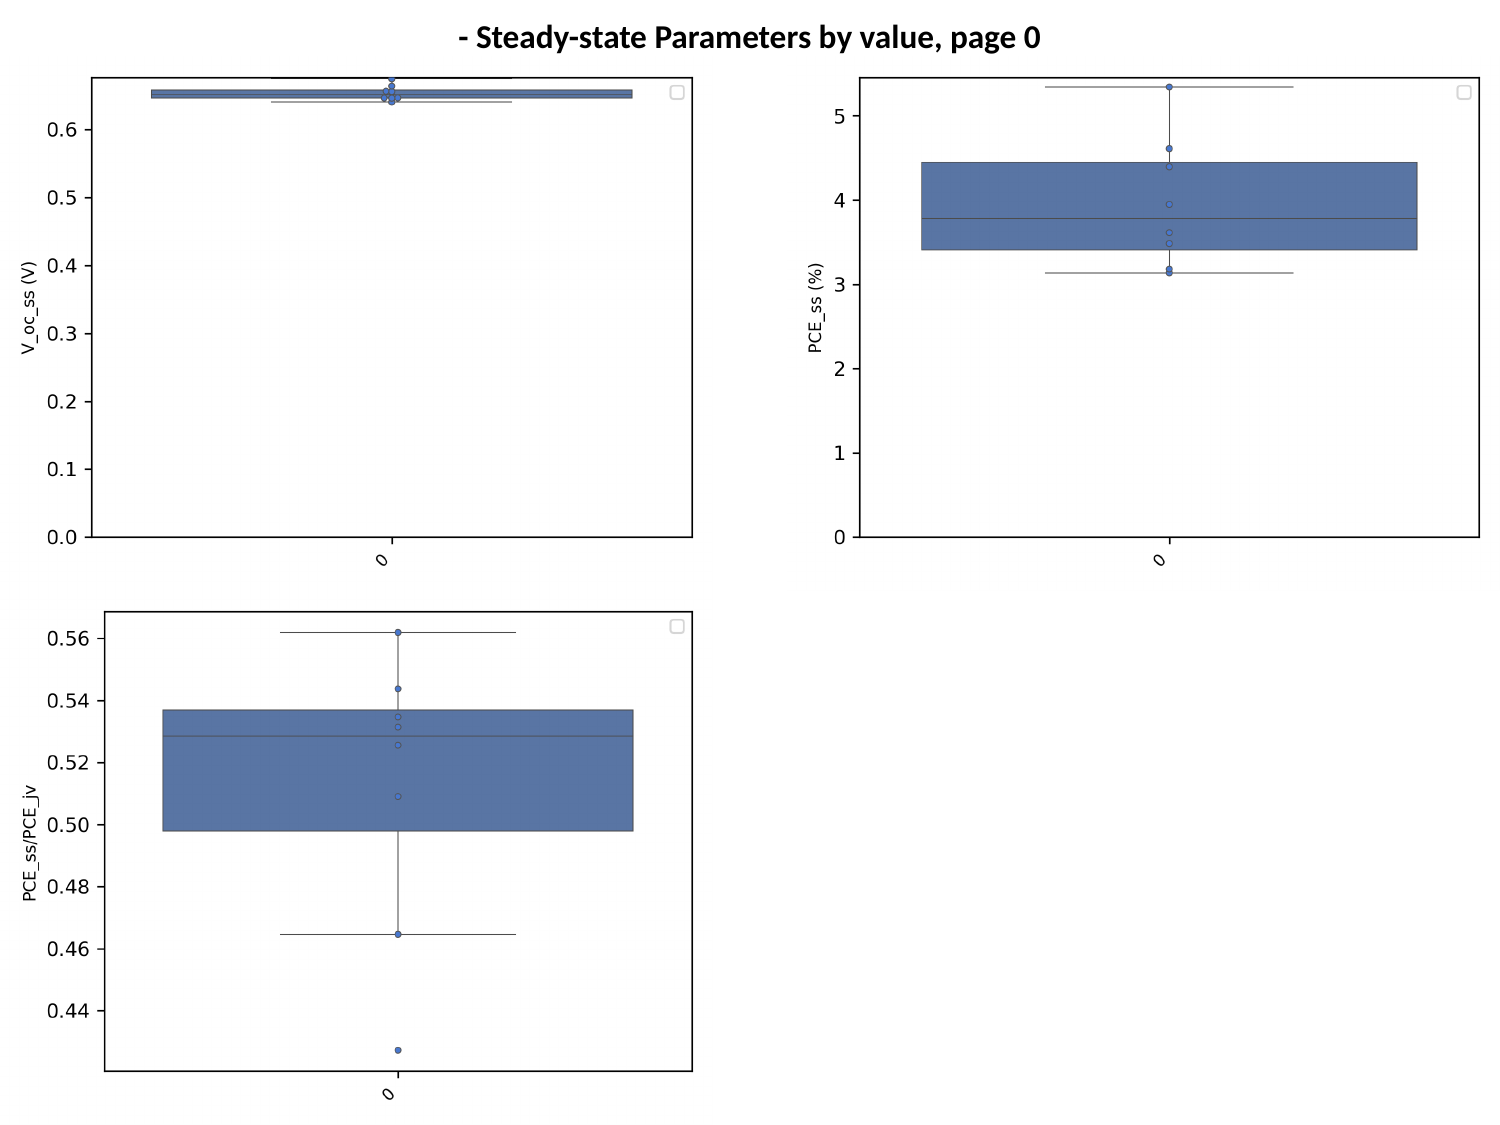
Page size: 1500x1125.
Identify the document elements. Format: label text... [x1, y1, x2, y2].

title - Steady-state Parameters by value, page 0 [0, 0, 1500, 75]
picture [787, 56, 1500, 591]
picture [0, 56, 713, 1125]
